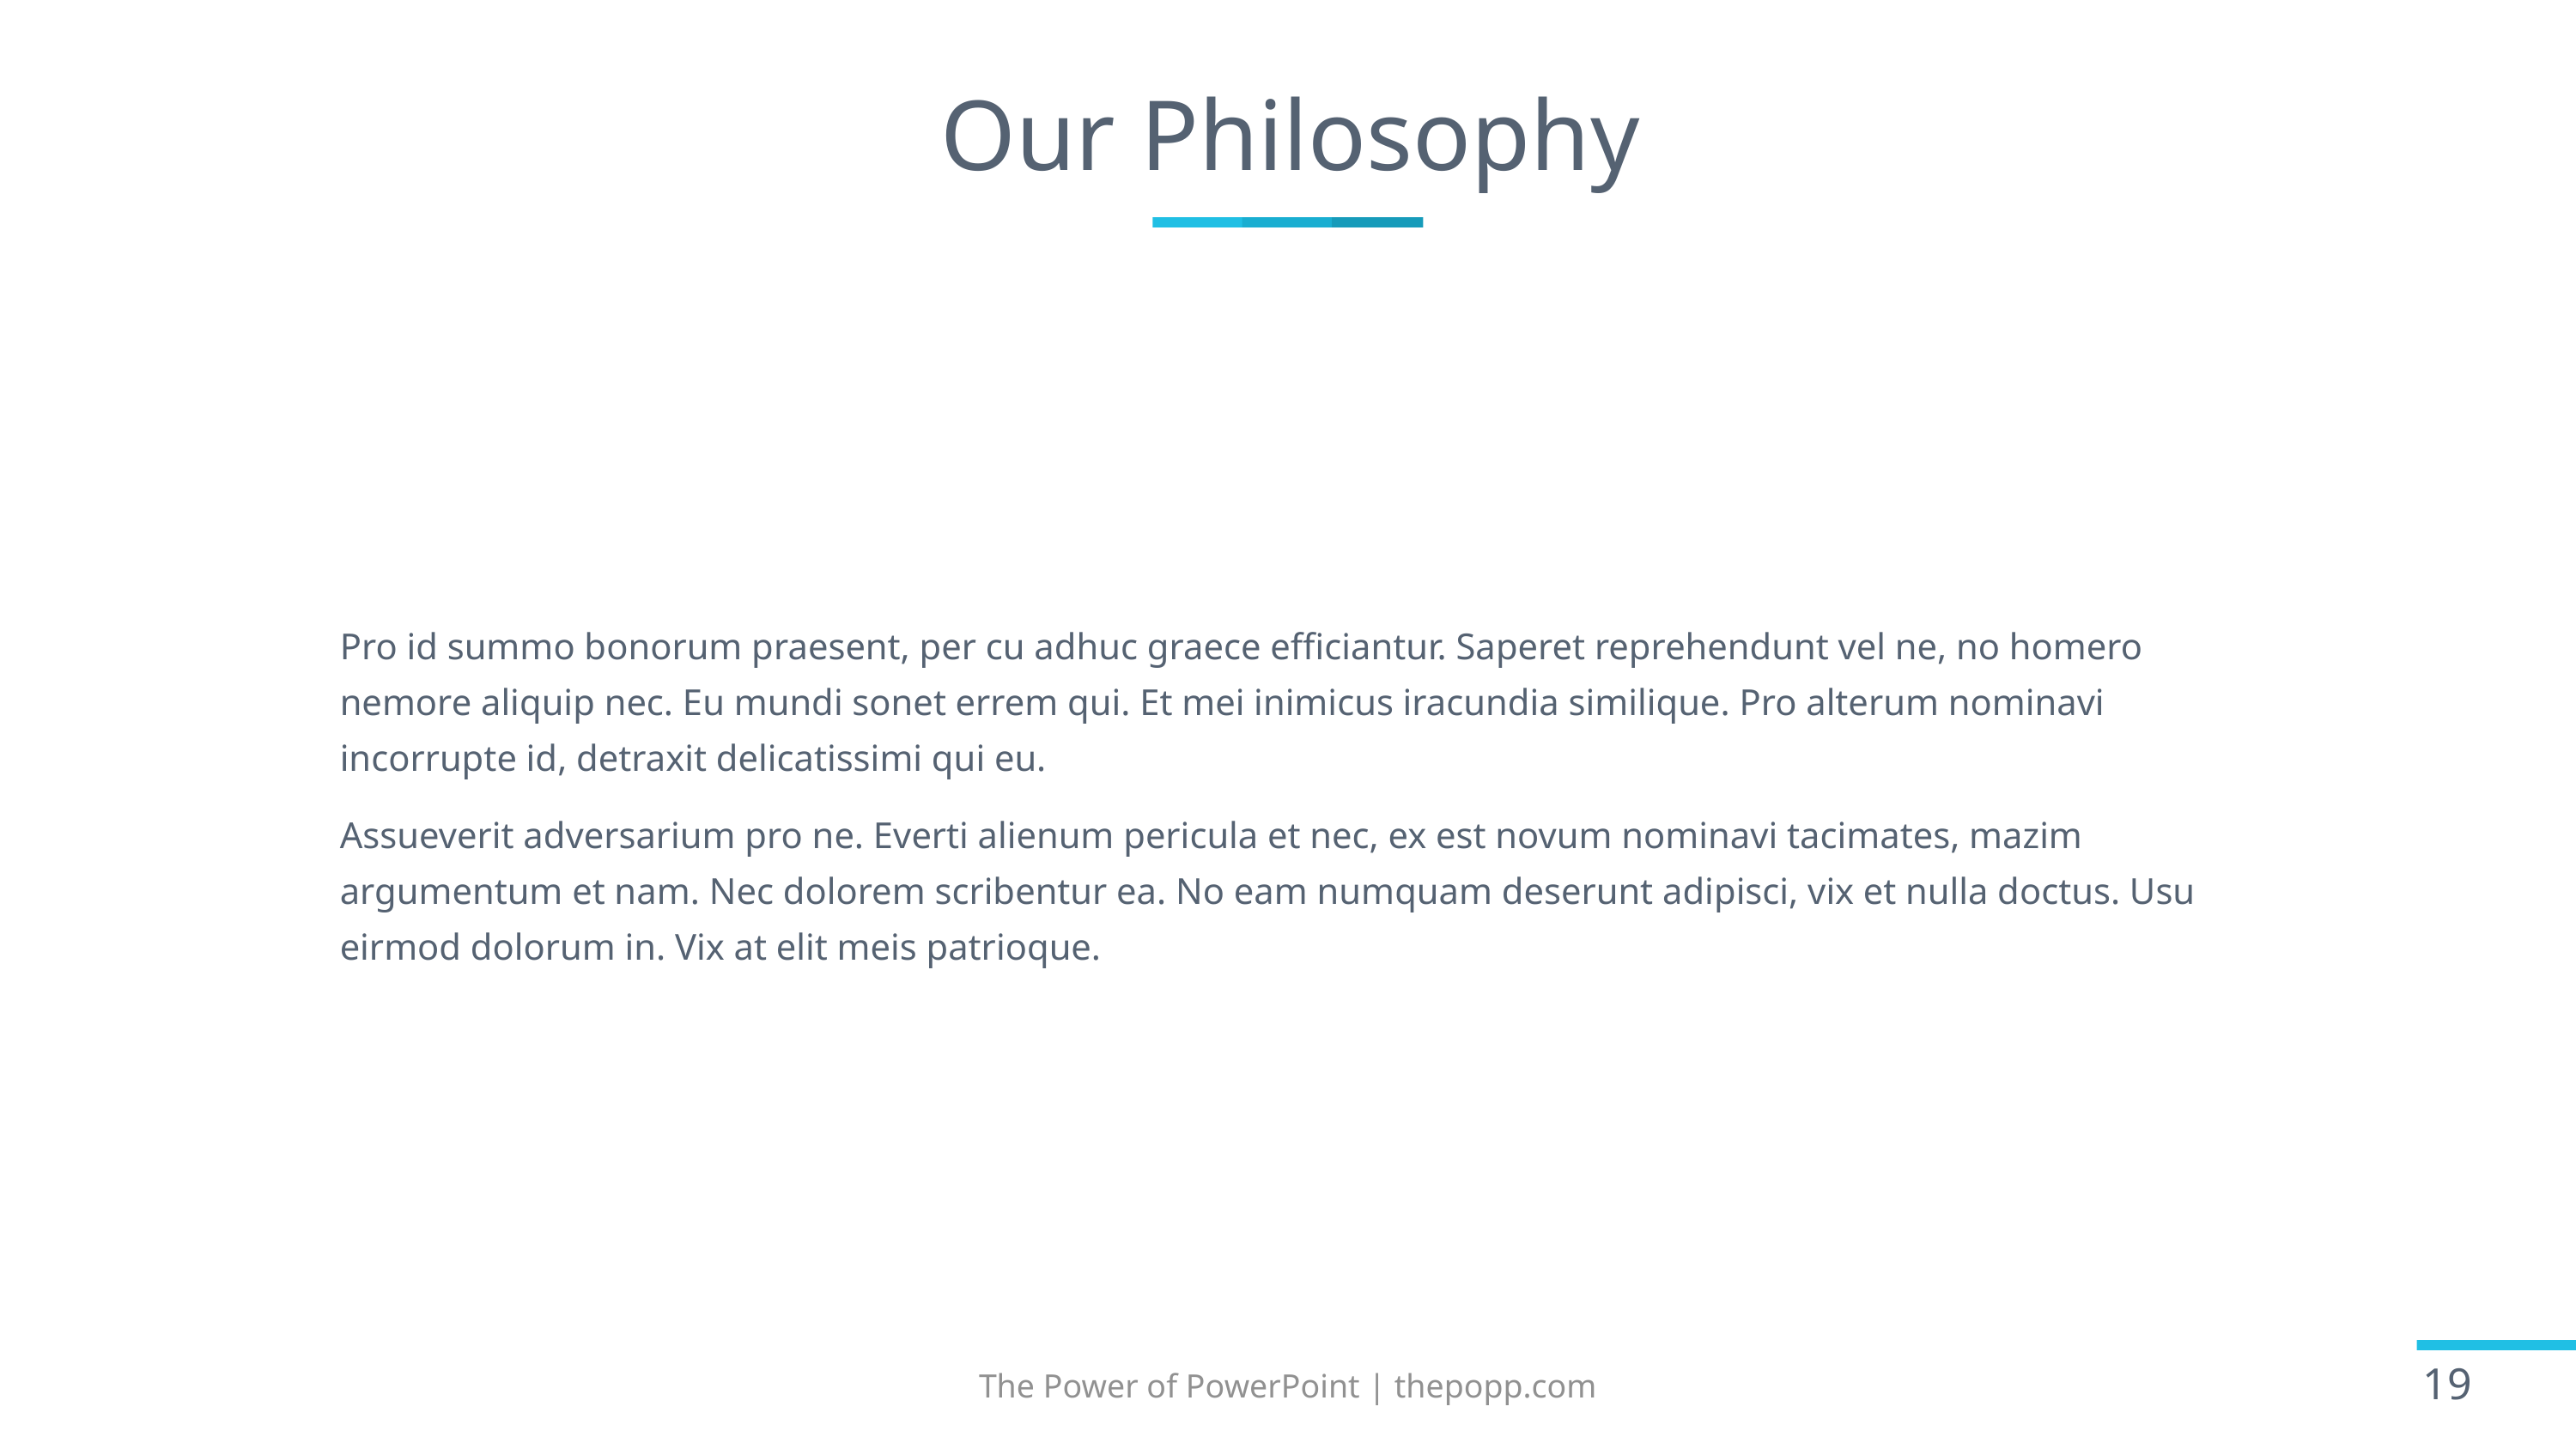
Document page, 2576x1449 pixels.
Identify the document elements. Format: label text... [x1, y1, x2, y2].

title Our Philosophy [69, 49, 2512, 230]
slide_number 19 [2409, 1351, 2576, 1421]
footer The Power of PowerPoint | thepopp.com [853, 1349, 1723, 1427]
list Pro id summo bonorum praesent, per cu adhuc graece efficiantur. Saperet reprehendunt vel ne, no homero nemore aliquip nec. Eu mundi sonet errem qui. Et mei inimicus iracundia similique. Pro alterum nominavi incorrupte id, detraxit delicatissimi qui eu. Assueverit adversarium pro ne. Everti alienum pericula et nec, ex est novum nominavi tacimates, mazim argumentum et nam. Nec dolorem scribentur ea. No eam numquam deserunt adipisci, vix et nulla doctus. Usu eirmod dolorum in. Vix at elit meis patrioque. [326, 537, 2249, 1041]
